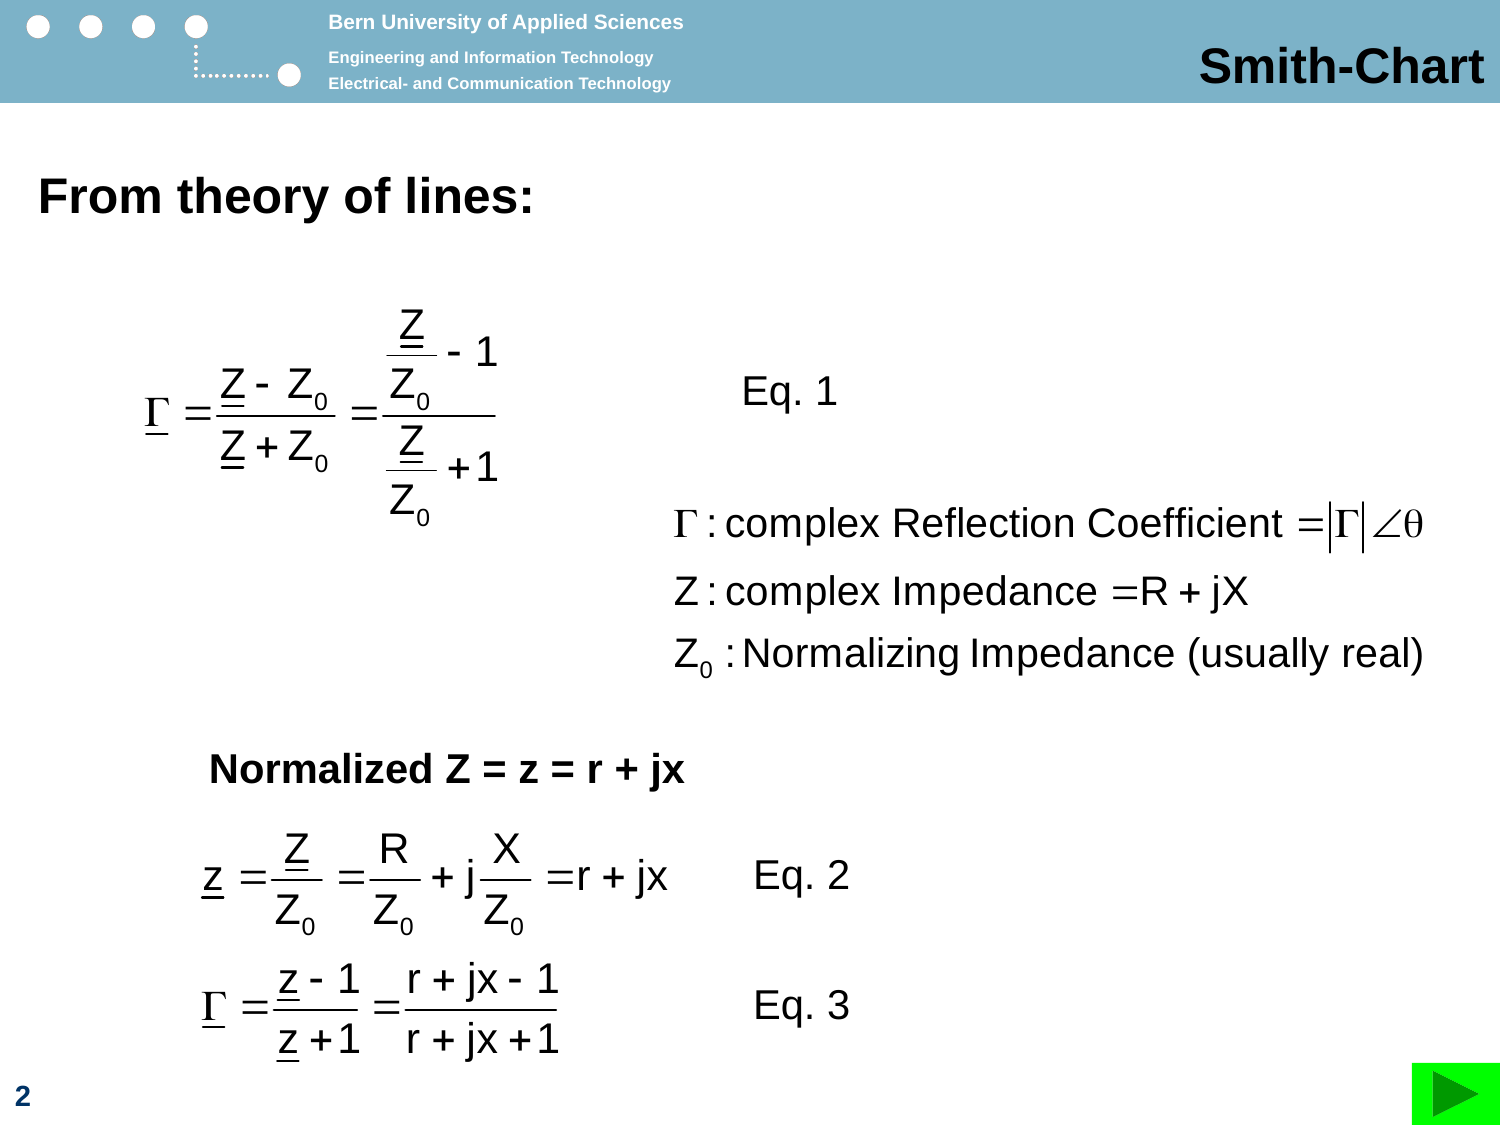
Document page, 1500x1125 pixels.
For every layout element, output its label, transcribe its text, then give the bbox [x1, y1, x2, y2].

picture [0, 0, 1500, 103]
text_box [194, 951, 565, 1071]
text_box [1411, 1062, 1500, 1125]
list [667, 495, 1431, 689]
text_box From theory of lines: [23, 156, 731, 1032]
text_box Eq. 3 [738, 976, 866, 1037]
title Smith-Chart [643, 0, 1500, 102]
text_box Eq. 1 [731, 362, 854, 422]
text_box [194, 822, 676, 945]
text_box Eq. 2 [738, 846, 866, 907]
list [137, 297, 511, 535]
text_box Normalized Z = z = r + jx [194, 739, 701, 800]
